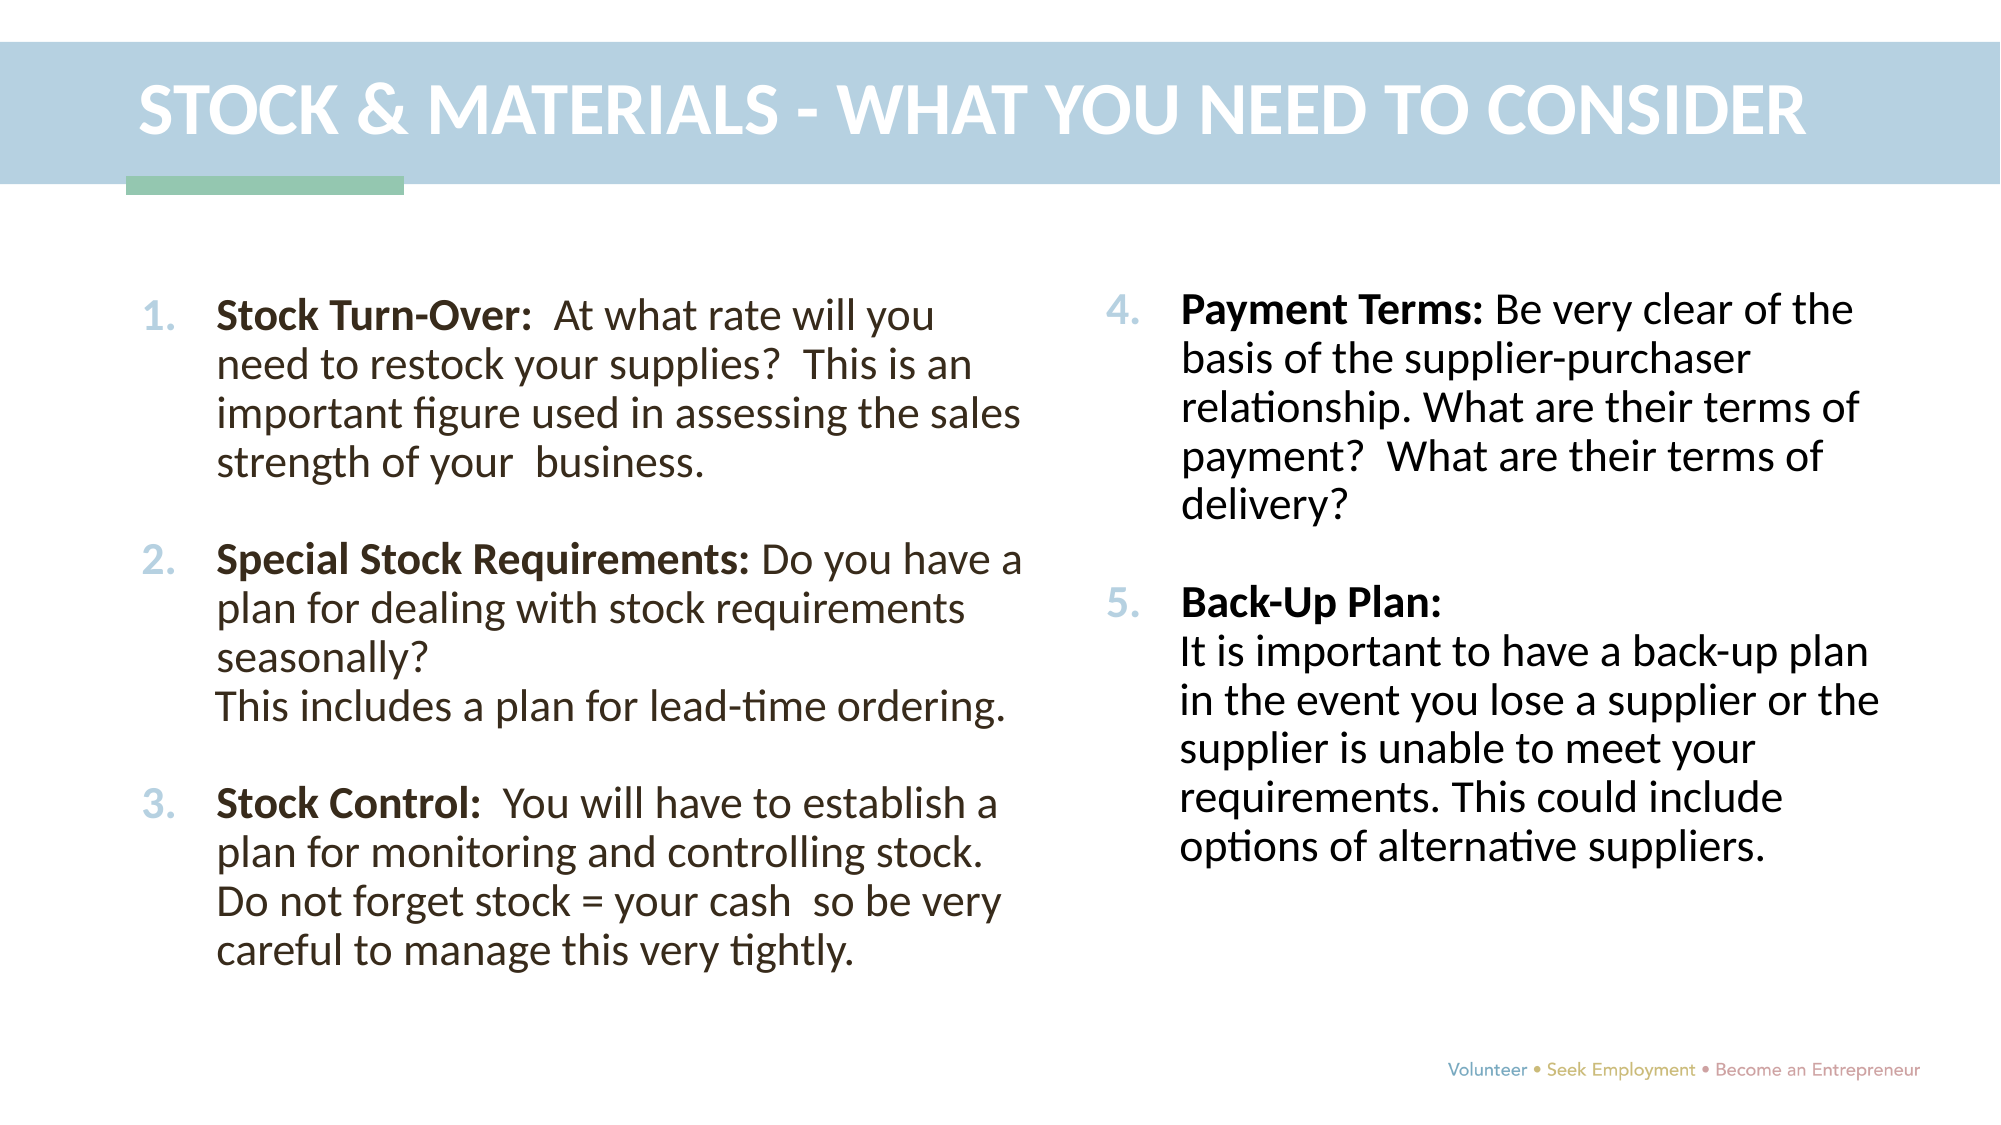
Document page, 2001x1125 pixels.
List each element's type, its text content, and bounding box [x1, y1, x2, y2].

text_box Payment Terms: Be very clear of the basis of the supplier-purchaser relationship. What are their terms of payment? What are their terms of delivery? Back-Up Plan: It is important to have a back-up plan in the event you lose a supplier or the supplier is unable to meet your requirements. This could include options of alternative suppliers. [1091, 277, 1906, 928]
list STOCK & MATERIALS - WHAT YOU NEED TO CONSIDER [123, 51, 1913, 170]
picture [1418, 1046, 1971, 1103]
text_box Stock Turn-Over: At what rate will you need to restock your supplies? This is an important figure used in assessing the sales strength of your business. Special Stock Requirements: Do you have a plan for dealing with stock requirements seasonally? This includes a plan for lead-time ordering. Stock Control: You will have to establish a plan for monitoring and controlling stock. Do not forget stock = your cash so be very careful to manage this very tightly. [126, 283, 1042, 934]
